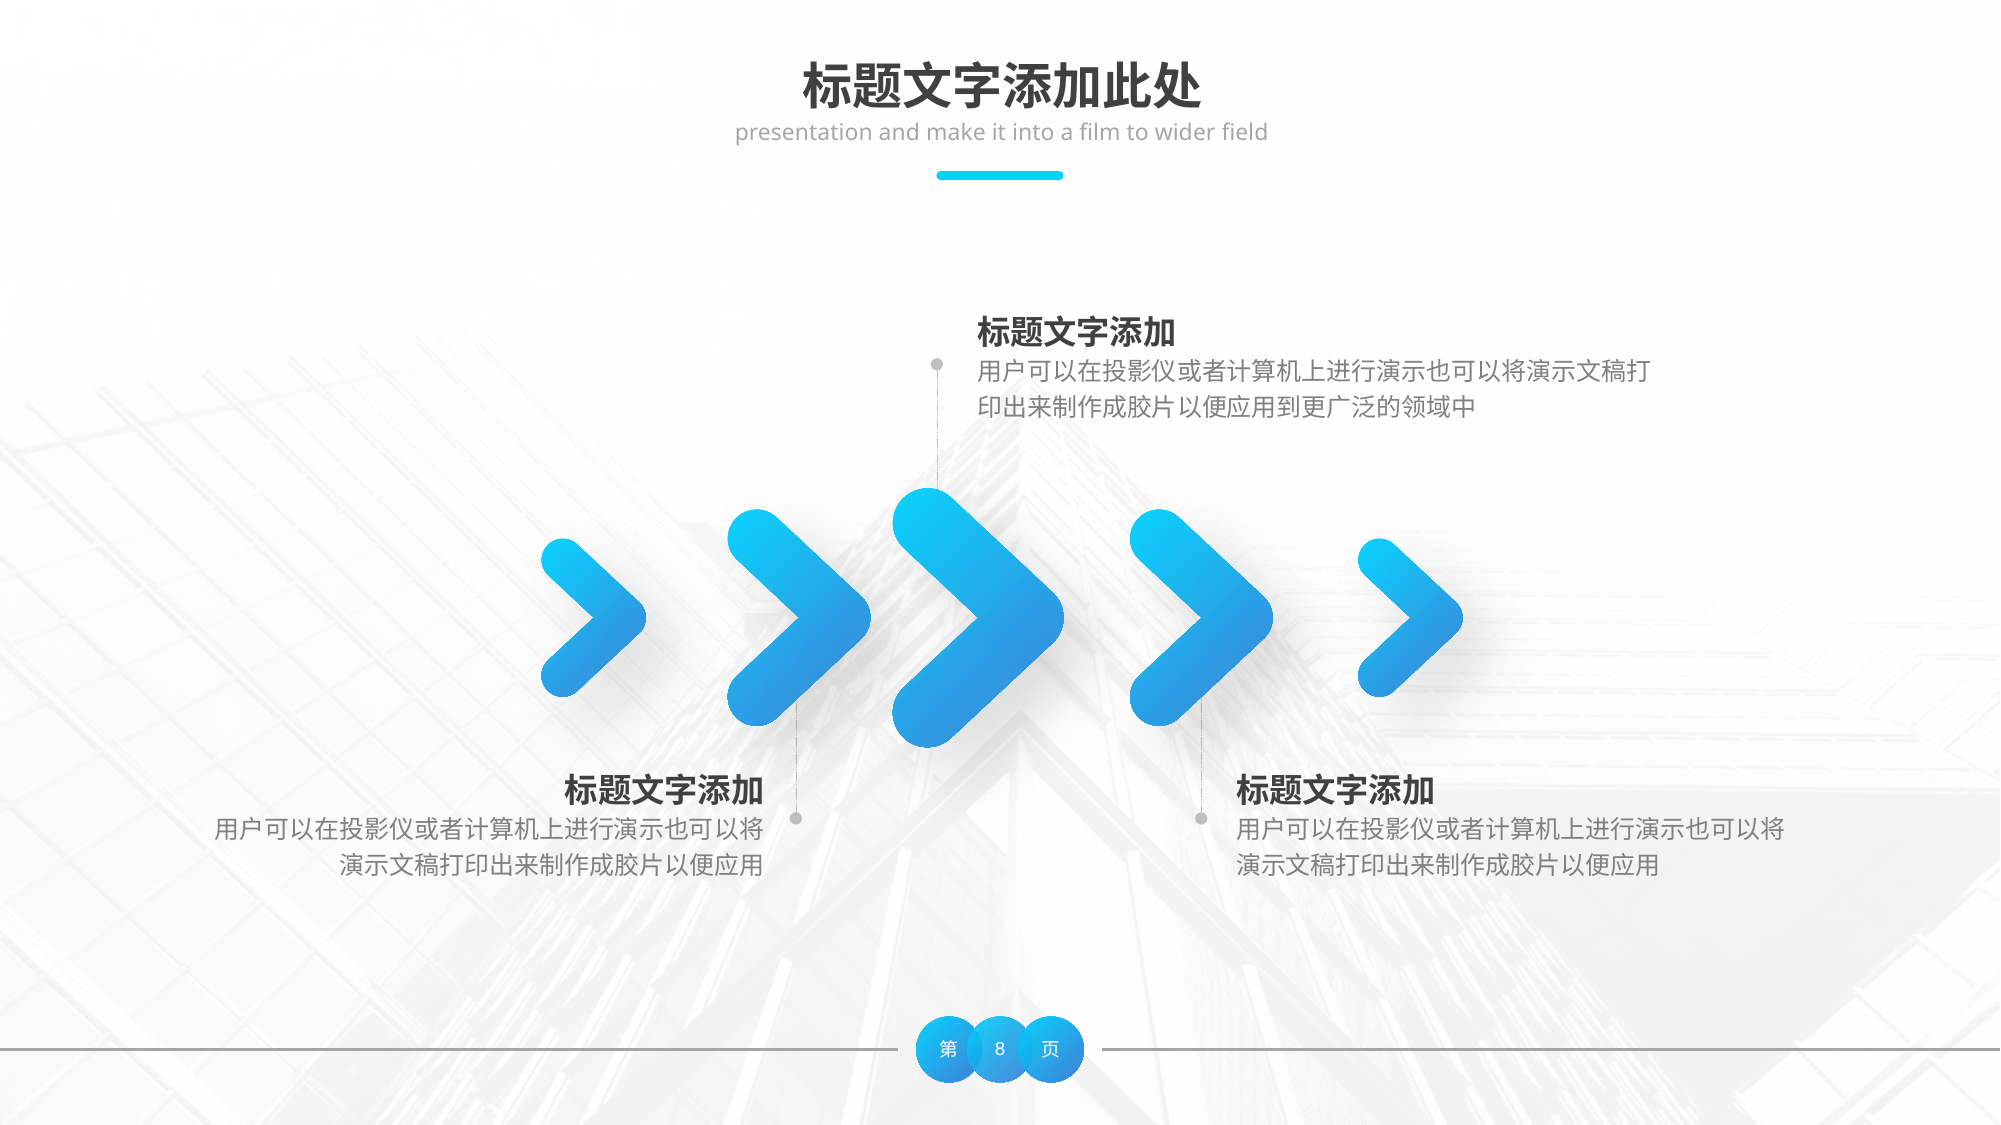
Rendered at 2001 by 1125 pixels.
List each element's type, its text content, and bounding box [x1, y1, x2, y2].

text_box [962, 295, 1675, 430]
text_box [726, 508, 872, 727]
text_box [540, 537, 647, 698]
text_box [1357, 537, 1464, 698]
slide_number 8 [964, 1017, 1036, 1078]
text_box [194, 753, 780, 888]
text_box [647, 46, 1357, 153]
text_box [891, 487, 1065, 749]
text_box [1129, 508, 1274, 727]
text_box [1221, 753, 1807, 888]
